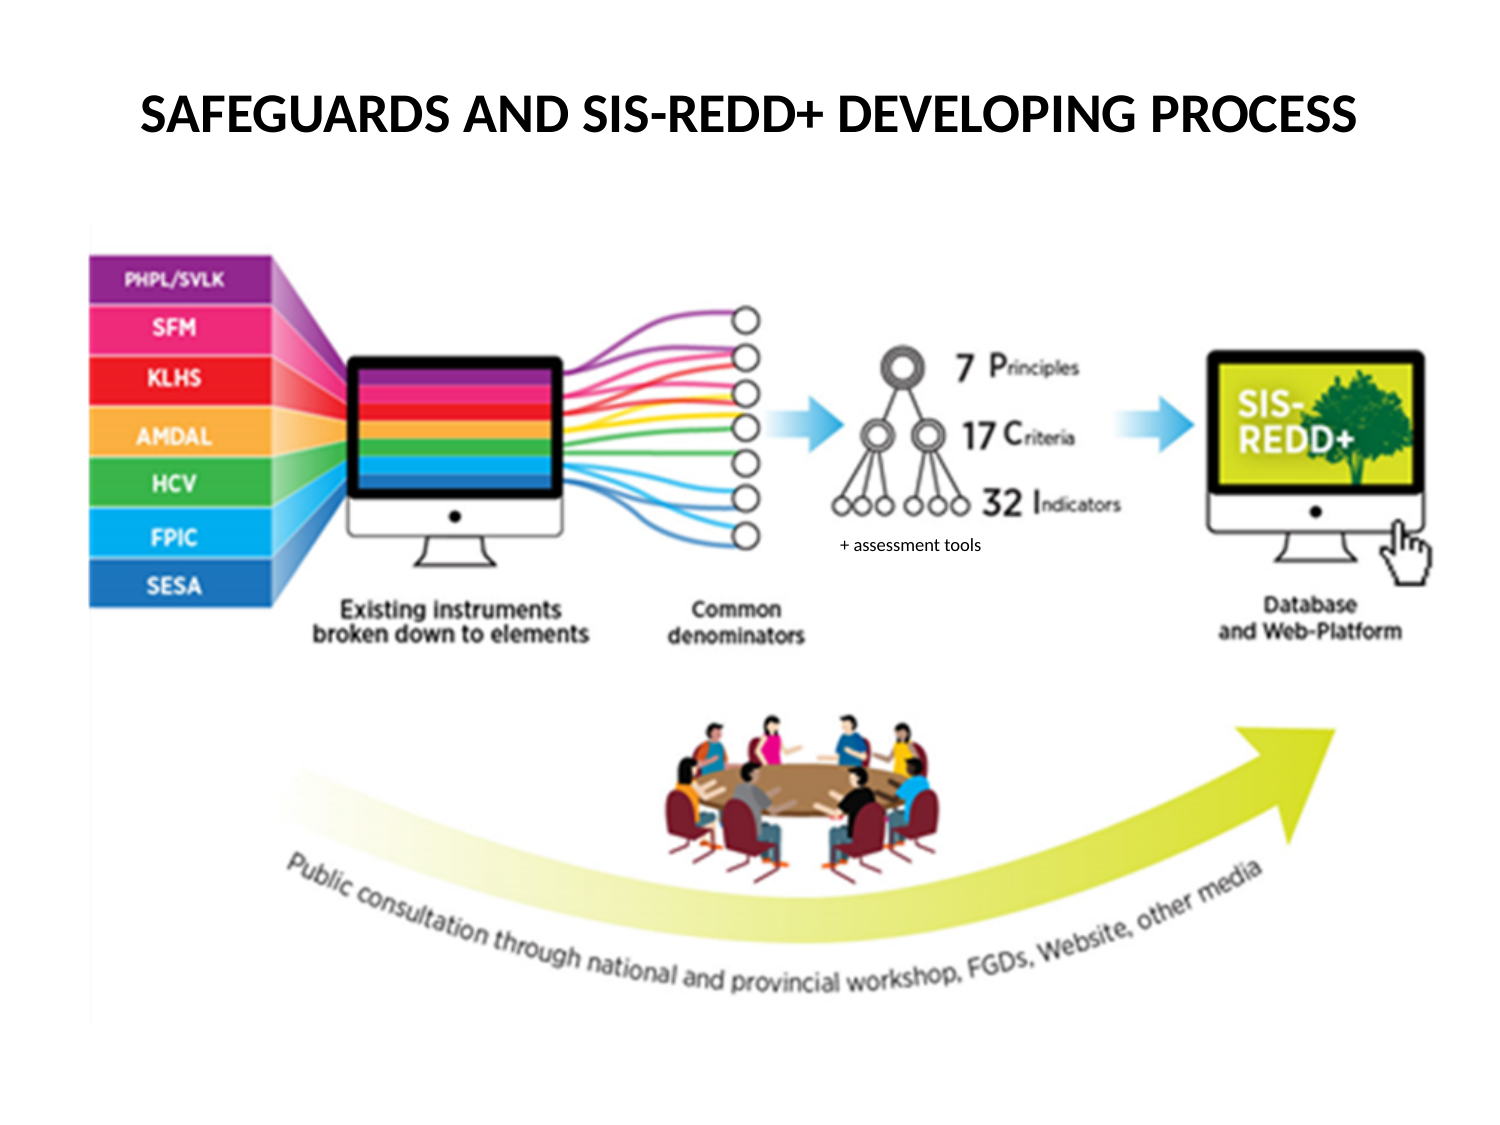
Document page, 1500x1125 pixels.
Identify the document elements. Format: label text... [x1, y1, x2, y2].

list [87, 224, 1447, 1026]
title SAFEGUARDS AND SIS-REDD+ DEVELOPING PROCESS [75, 45, 1425, 175]
